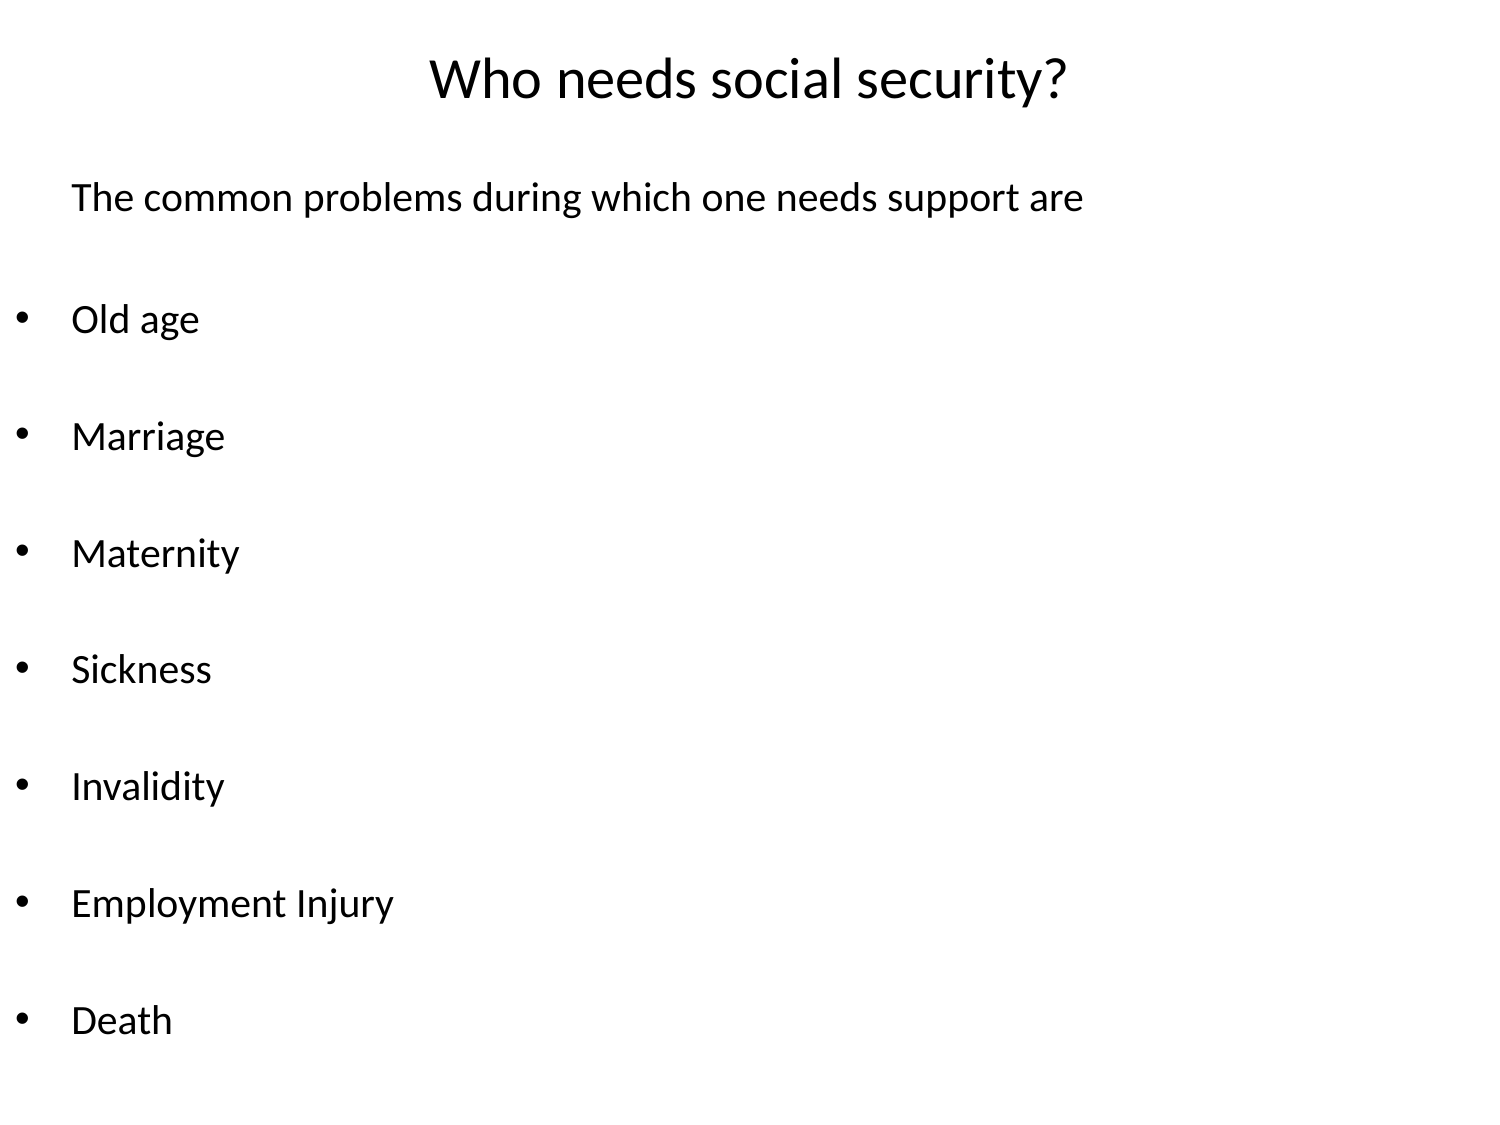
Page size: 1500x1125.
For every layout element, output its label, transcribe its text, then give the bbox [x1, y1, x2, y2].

list The common problems during which one needs support are Old age Marriage Maternity Sickness Invalidity Employment Injury Death [0, 137, 1500, 1125]
title Who needs social security? [75, 24, 1425, 125]
